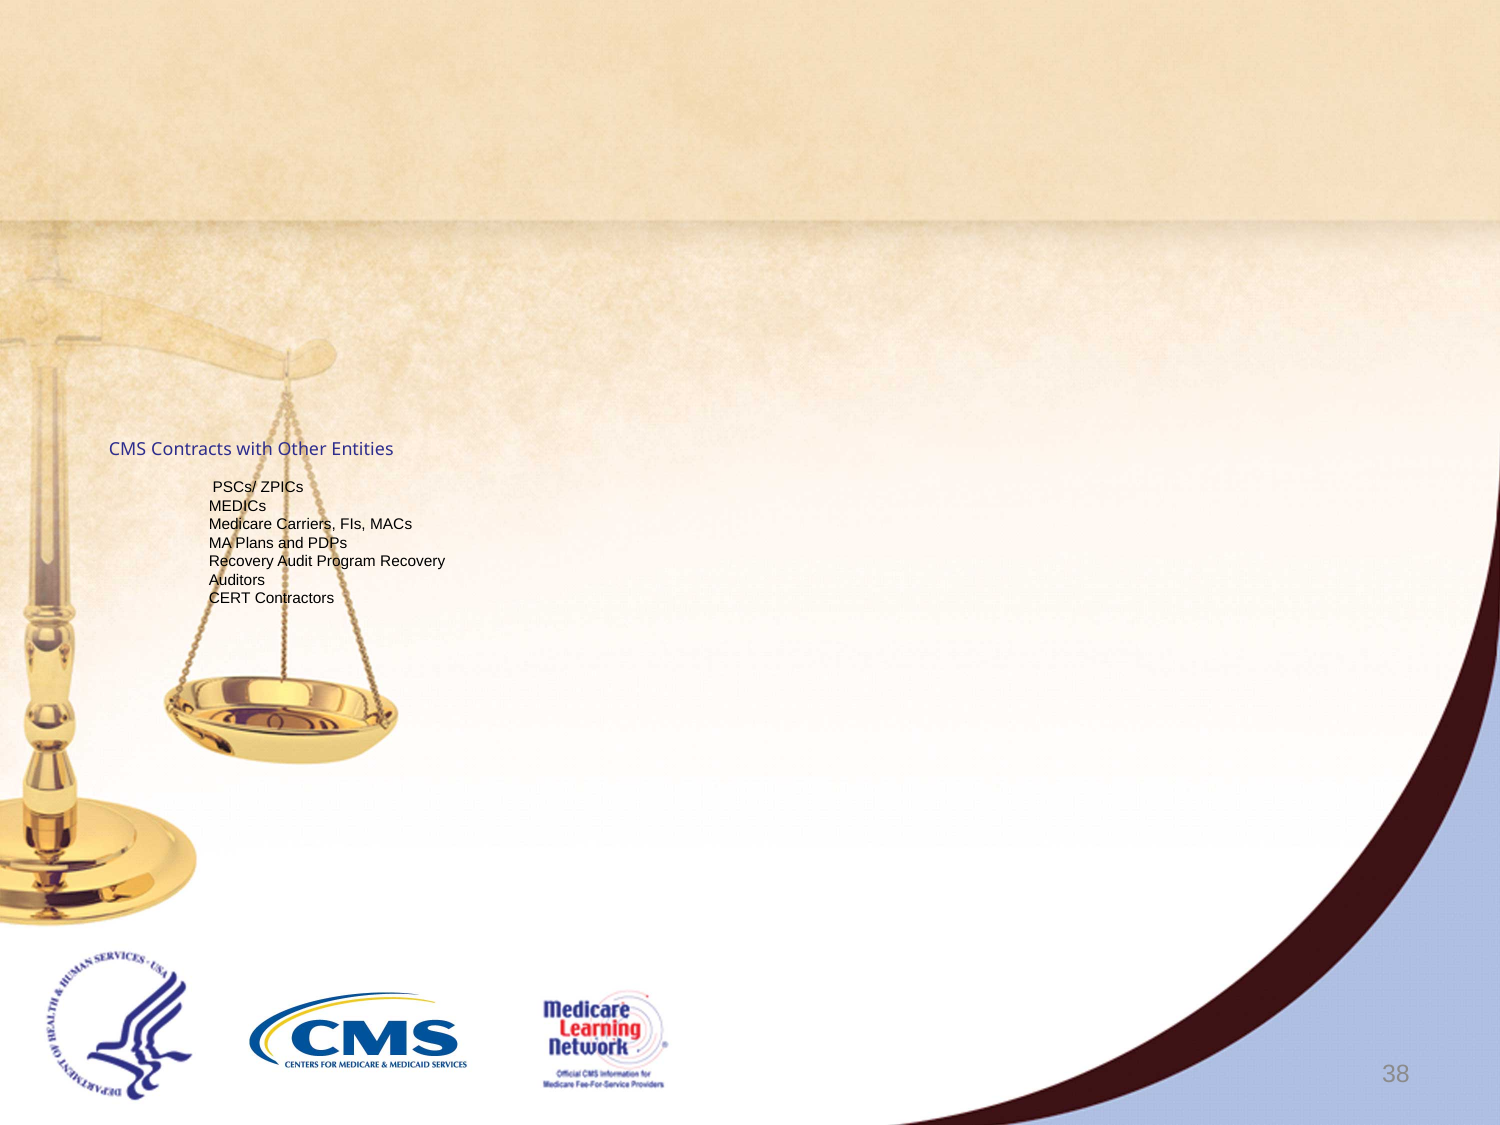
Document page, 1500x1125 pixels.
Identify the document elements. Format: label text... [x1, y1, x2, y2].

picture [0, 0, 1500, 1125]
title CMS Contracts with Other Entities PSCs/ ZPICs MEDICs Medicare Carriers, FIs, MACs MA Plans and PDPs Recovery Audit Program Recovery Auditors CERT Contractors [93, 429, 1444, 617]
slide_number 38 [1074, 1042, 1425, 1103]
